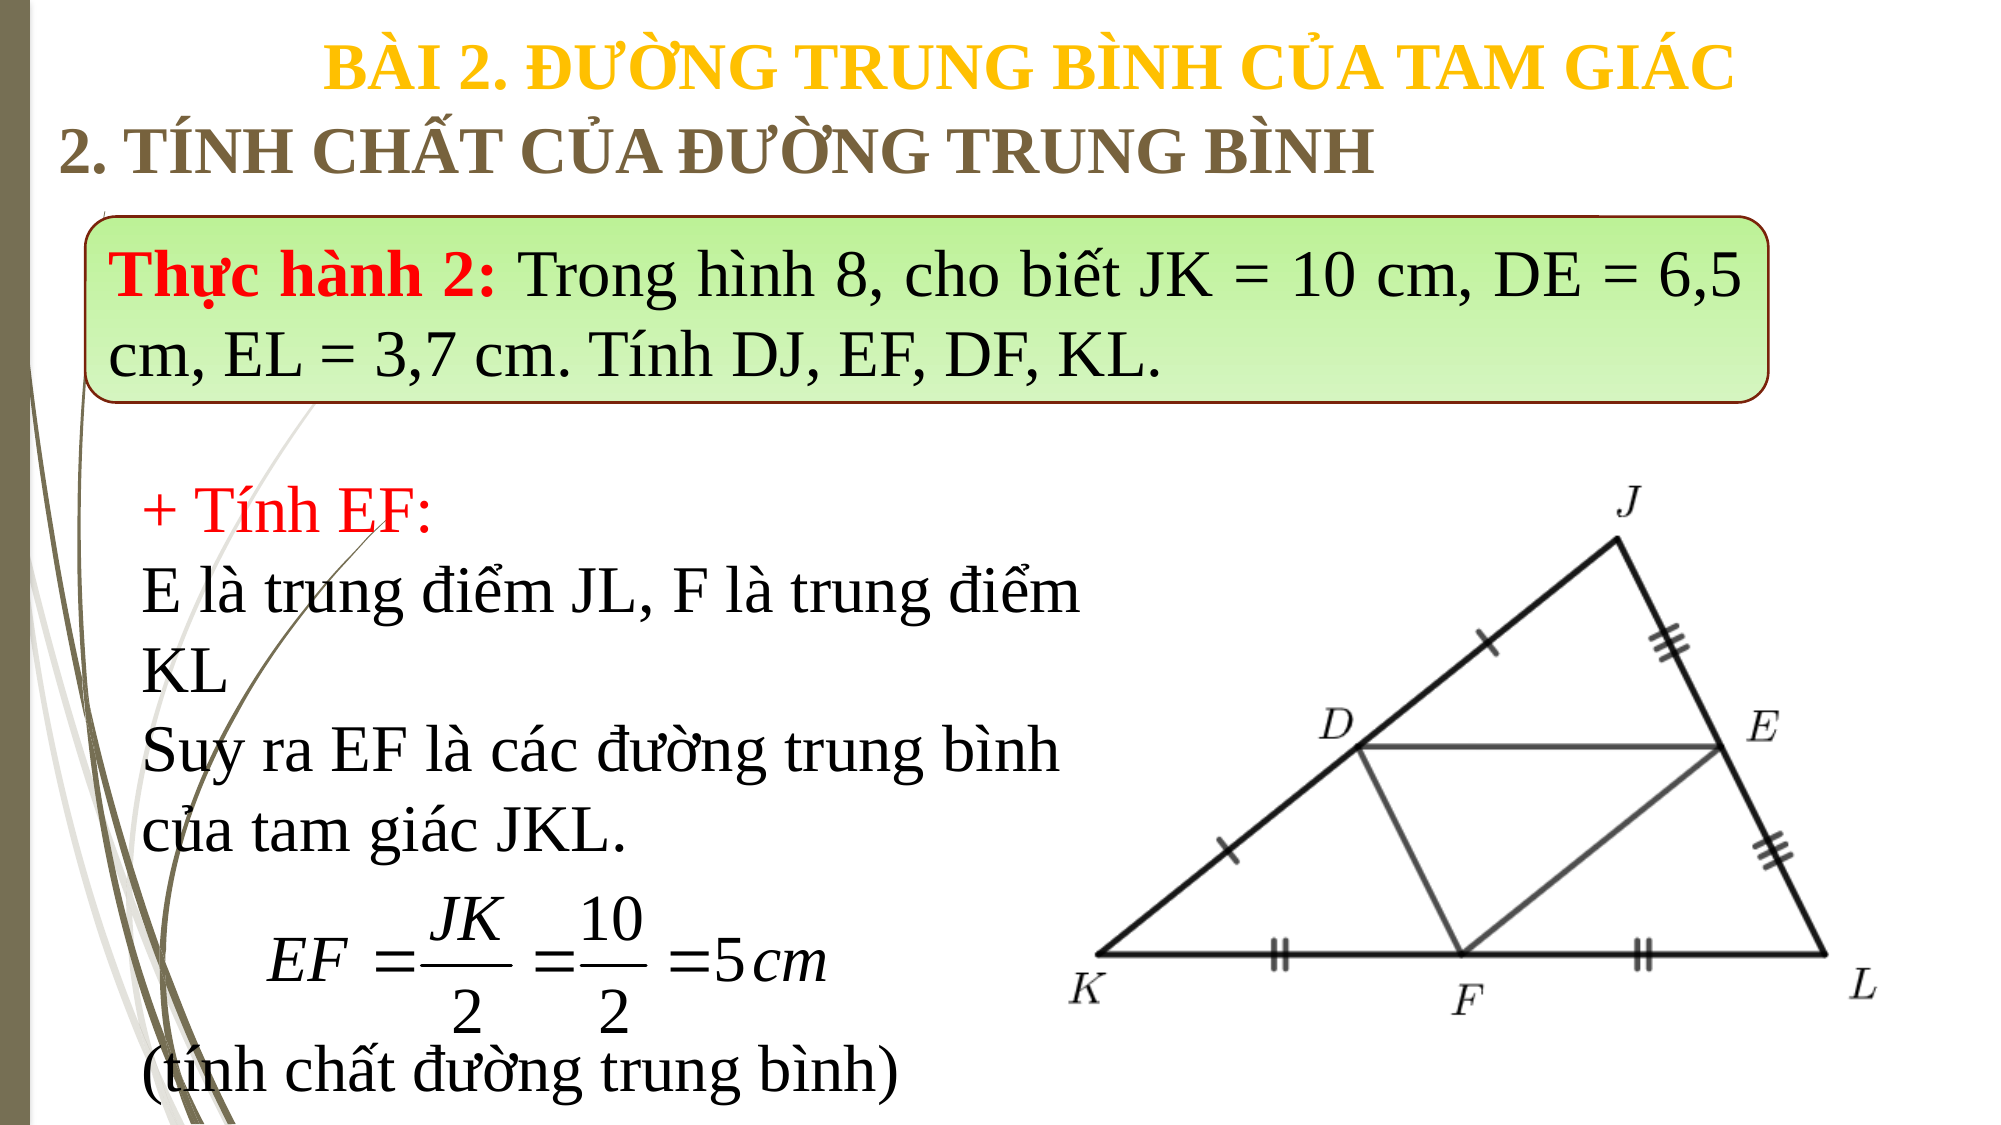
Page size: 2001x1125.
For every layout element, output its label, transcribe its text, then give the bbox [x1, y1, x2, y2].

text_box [254, 876, 835, 1047]
text_box 2. TÍNH CHẤT CỦA ĐƯỜNG TRUNG BÌNH [43, 99, 1555, 195]
picture [1035, 457, 1922, 1026]
text_box BÀI 2. ĐƯỜNG TRUNG BÌNH CỦA TAM GIÁC [308, 15, 1789, 110]
text_box Thực hành 2: Trong hình 8, cho biết JK = 10 cm, DE = 6,5 cm, EL = 3,7 cm. Tính DJ, EF, DF, KL. [83, 215, 1770, 404]
text_box + Tính EF: E là trung điểm JL, F là trung điểm KL Suy ra EF là các đường trung bình của tam giác JKL. (tính chất đường trung bình) [127, 458, 1140, 1125]
